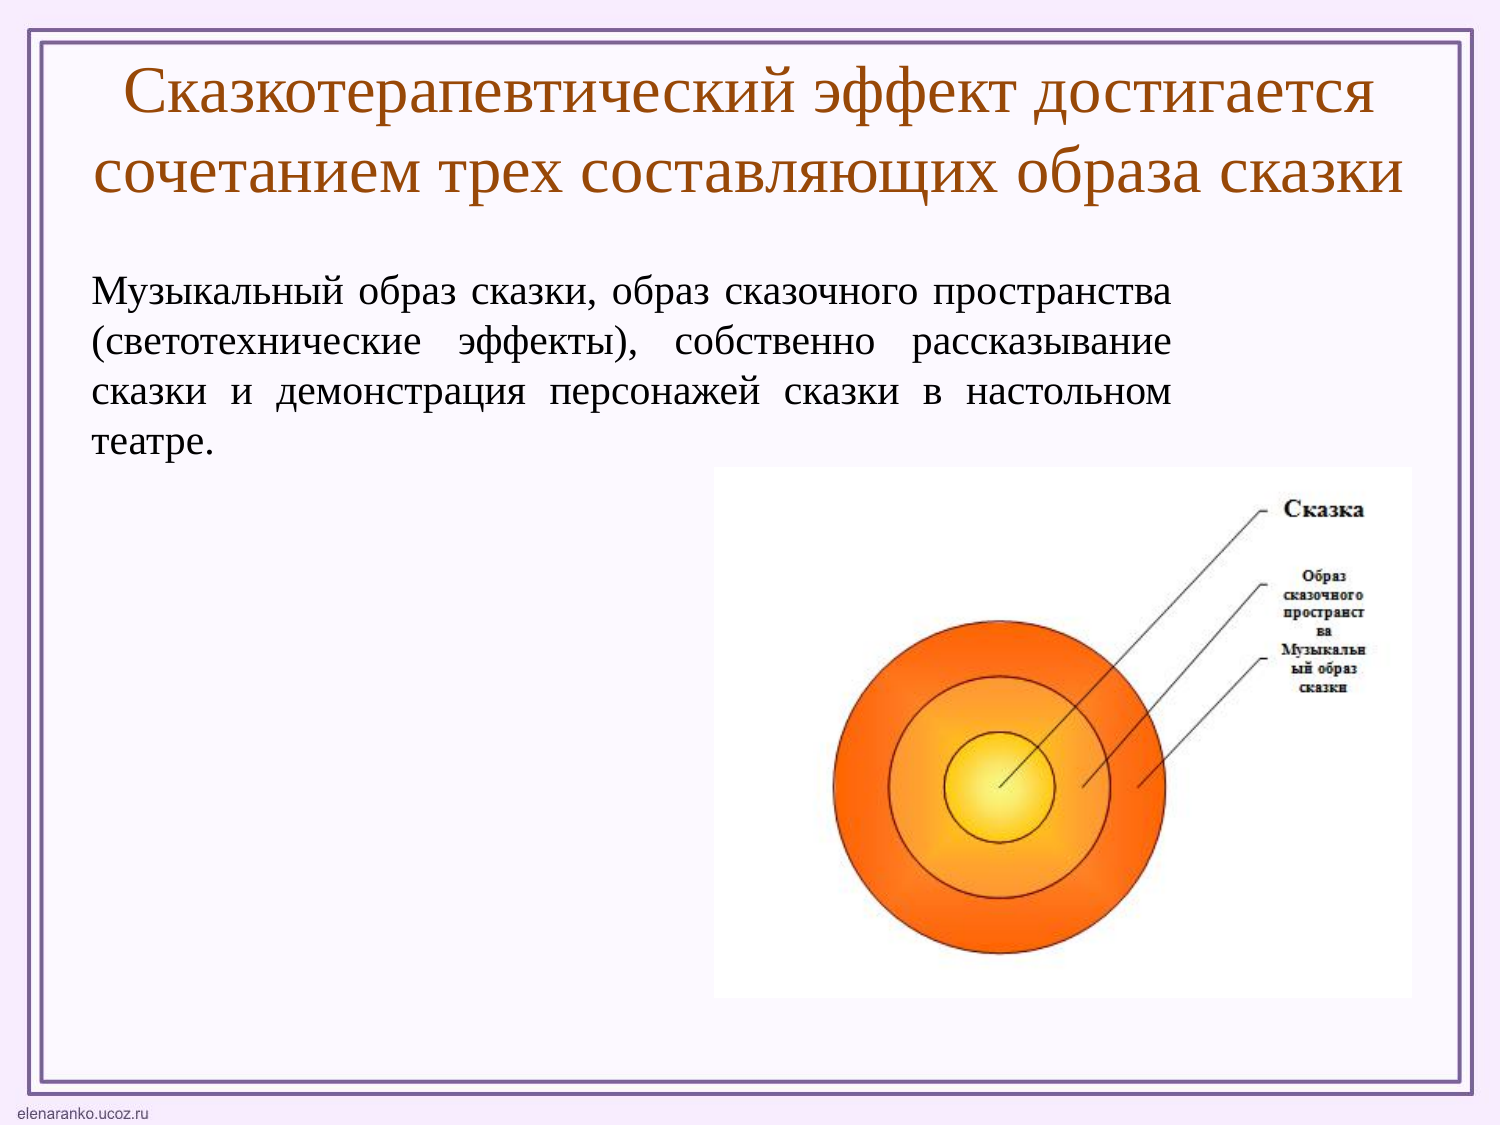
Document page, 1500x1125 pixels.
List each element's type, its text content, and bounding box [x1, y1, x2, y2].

text_box Музыкальный образ сказки, образ сказочного пространства (светотехнические эффекты), собственно рассказывание сказки и демонстрация персонажей сказки в настольном театре. [76, 255, 1187, 471]
picture [0, 0, 1500, 1125]
title Сказкотерапевтический эффект достигается сочетанием трех составляющих образа сказки [70, 66, 1430, 185]
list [714, 467, 1412, 999]
